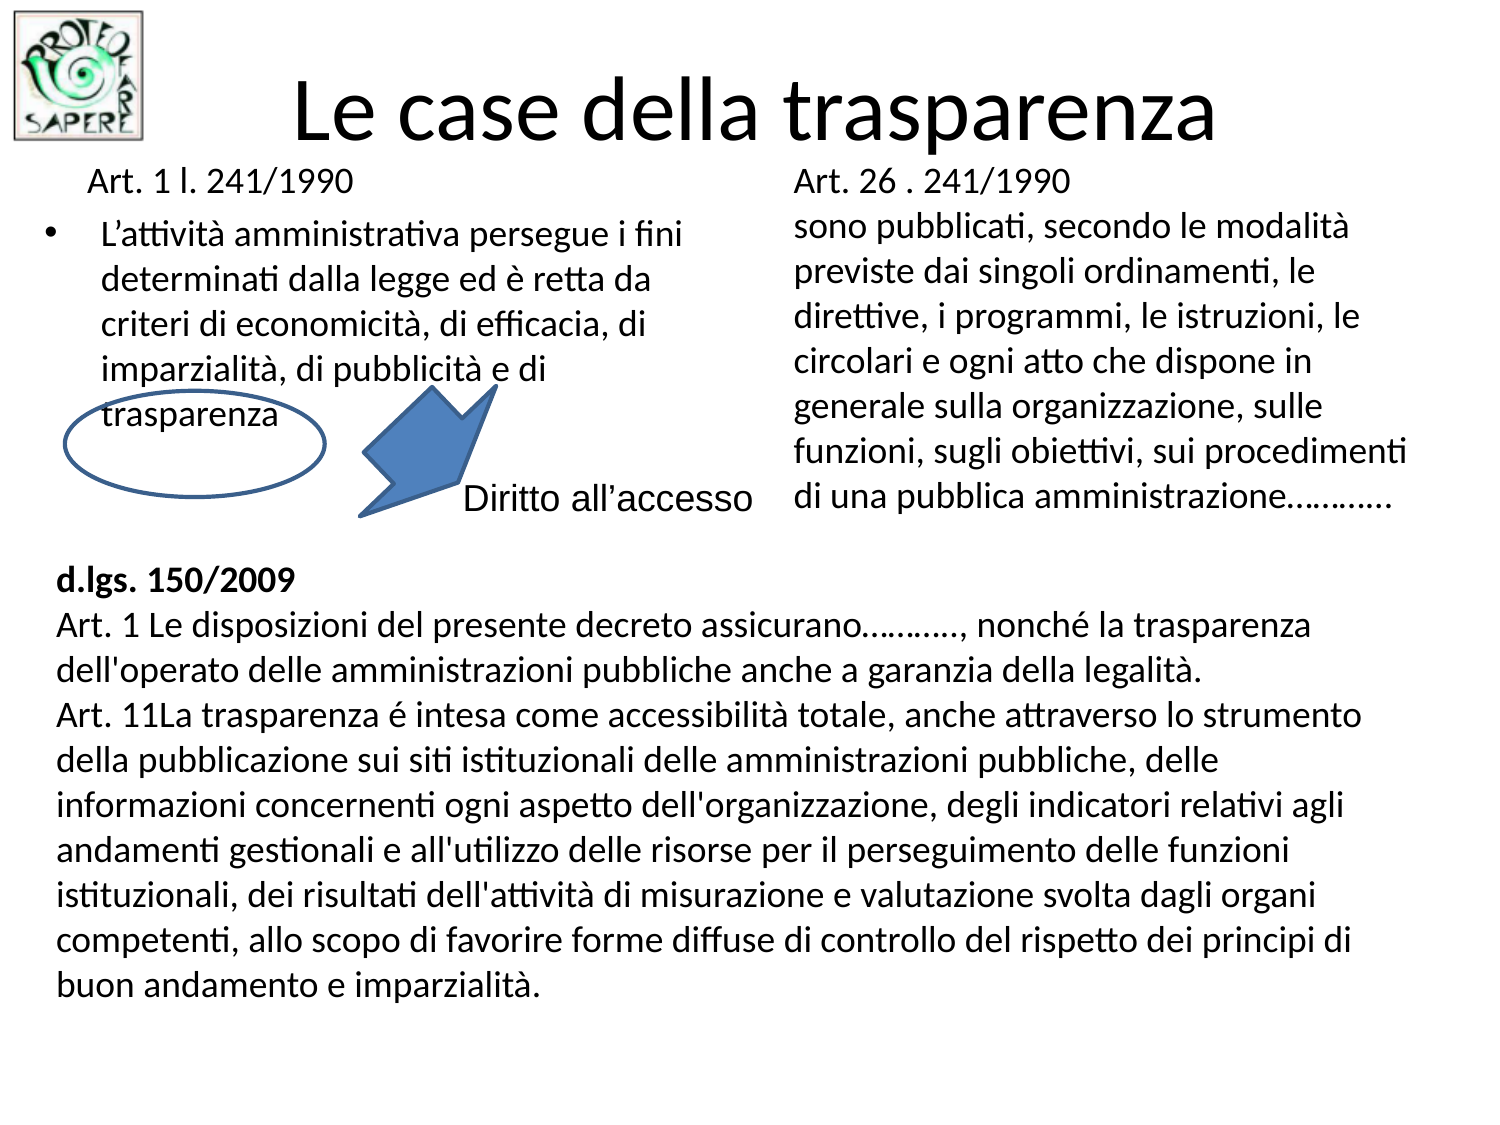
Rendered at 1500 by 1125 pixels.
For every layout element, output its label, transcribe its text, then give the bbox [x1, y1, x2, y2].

text_box d.lgs. 150/2009 Art. 1 Le disposizioni del presente decreto assicurano……….., nonché la trasparenza dell'operato delle amministrazioni pubbliche anche a garanzia della legalità. Art. 11La trasparenza é intesa come accessibilità totale, anche attraverso lo strumento della pubblicazione sui siti istituzionali delle amministrazioni pubbliche, delle informazioni concernenti ogni aspetto dell'organizzazione, degli indicatori relativi agli andamenti gestionali e all'utilizzo delle risorse per il perseguimento delle funzioni istituzionali, dei risultati dell'attività di misurazione e valutazione svolta dagli organi competenti, allo scopo di favorire forme diffuse di controllo del rispetto dei principi di buon andamento e imparzialità. [41, 547, 1425, 1013]
title Le case della trasparenza [154, 9, 1432, 198]
text_box [62, 388, 327, 500]
text_box [357, 384, 499, 519]
text_box Diritto all’accesso [425, 467, 792, 527]
picture [0, 3, 151, 150]
text_box Art. 26 . 241/1990 sono pubblicati, secondo le modalità previste dai singoli ordinamenti, le direttive, i programmi, le istruzioni, le circolari e ogni atto che dispone in generale sulla organizzazione, sulle funzioni, sugli obiettivi, sui procedimenti di una pubblica amministrazione………... [778, 148, 1452, 524]
list Art. 1 l. 241/1990 L’attività amministrativa persegue i fini determinati dalla legge ed è retta da criteri di economicità, di efficacia, di imparzialità, di pubblicità e di trasparenza [29, 148, 715, 438]
